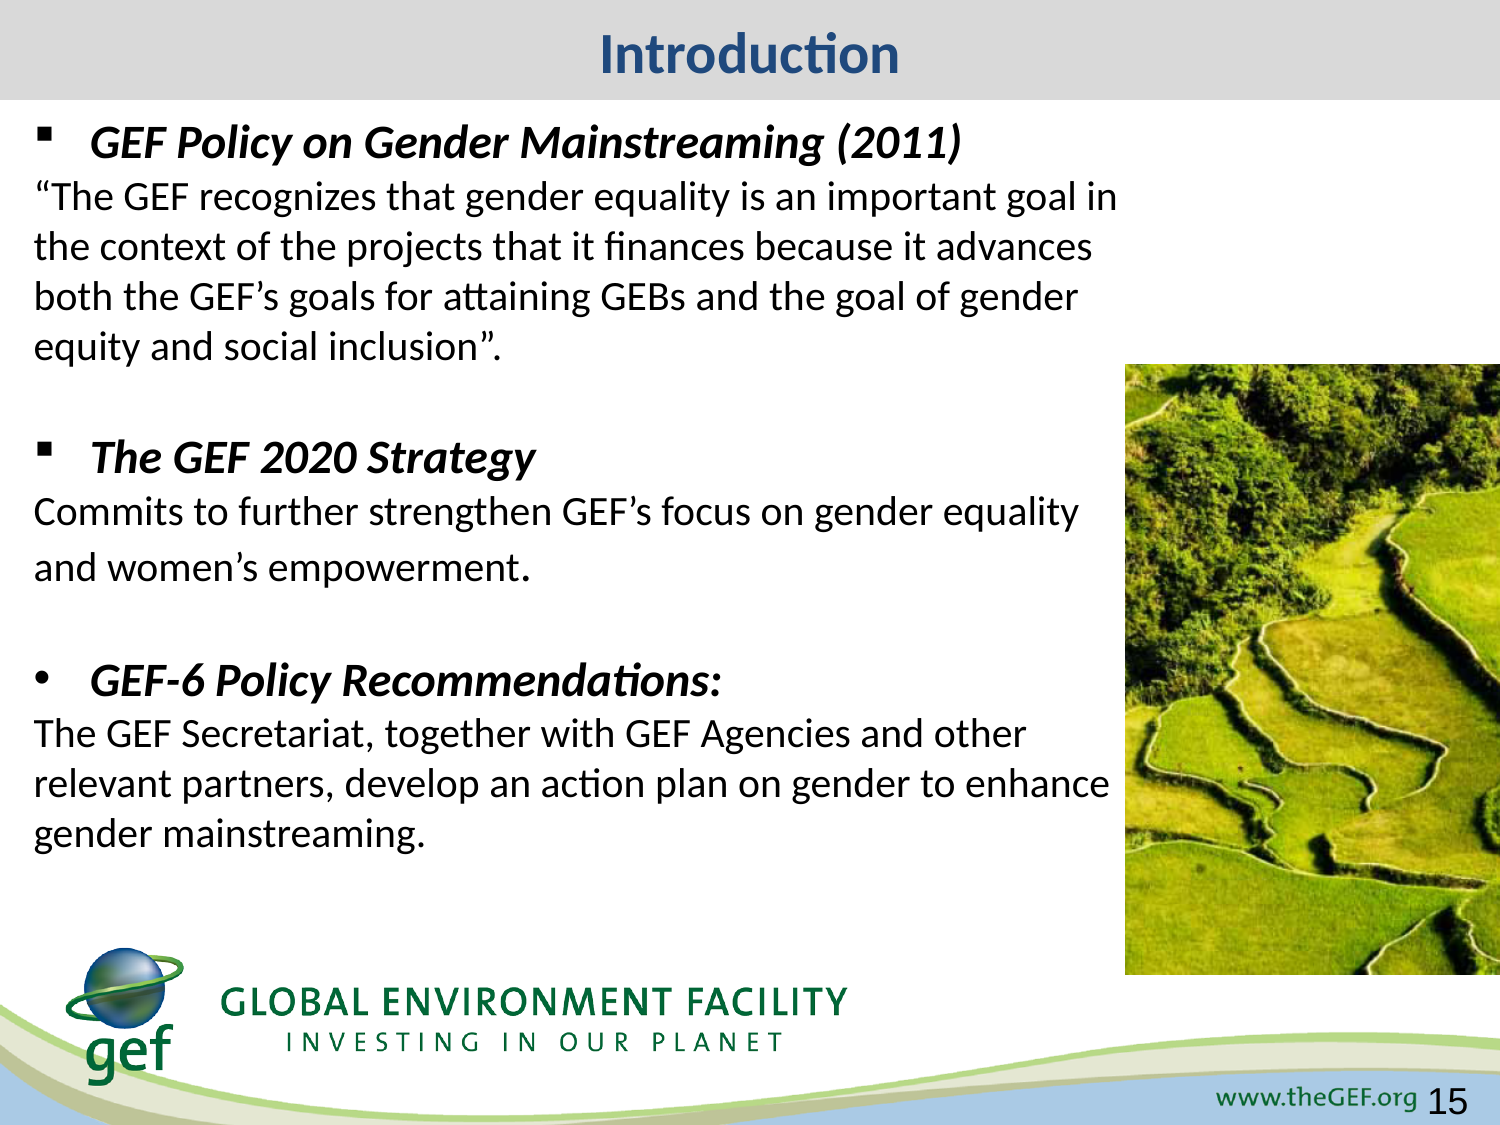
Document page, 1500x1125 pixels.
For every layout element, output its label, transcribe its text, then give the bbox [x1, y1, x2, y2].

list GEF Policy on Gender Mainstreaming (2011) “The GEF recognizes that gender equality is an important goal in the context of the projects that it finances because it advances both the GEF’s goals for attaining GEBs and the goal of gender equity and social inclusion”. The GEF 2020 Strategy Commits to further strengthen GEF’s focus on gender equality and women’s empowerment. GEF-6 Policy Recommendations: The GEF Secretariat, together with GEF Agencies and other relevant partners, develop an action plan on gender to enhance gender mainstreaming. [18, 103, 1144, 928]
picture [0, 364, 1500, 1125]
text_box Introduction [0, 0, 1500, 100]
